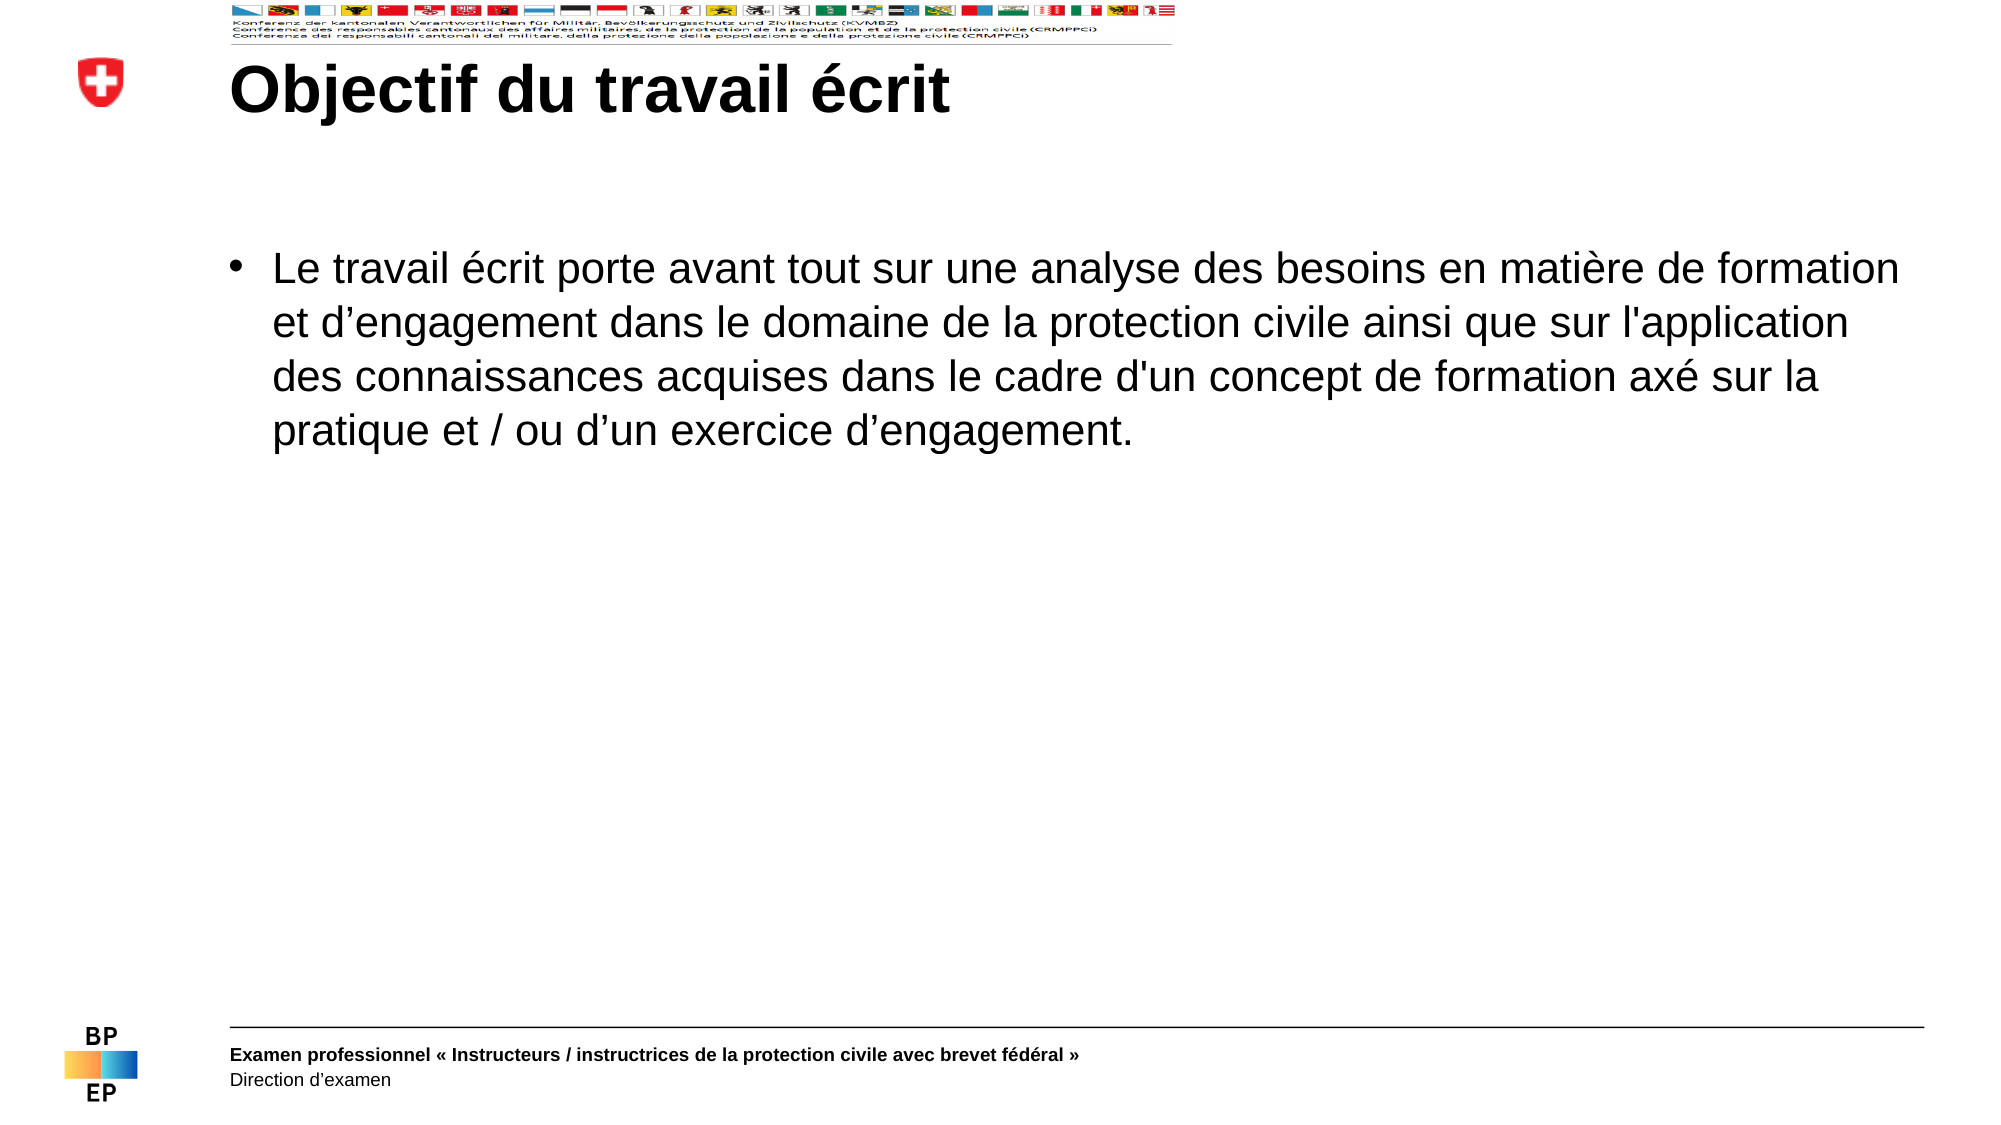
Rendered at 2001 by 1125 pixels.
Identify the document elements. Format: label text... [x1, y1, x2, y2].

footer Examen professionnel « Instructeurs / instructrices de la protection civile avec brevet fédéral » Direction d’examen [229, 1040, 1177, 1088]
picture [61, 1021, 140, 1106]
picture [229, 4, 1175, 46]
title Objectif du travail écrit [229, 50, 1922, 199]
list Le travail écrit porte avant tout sur une analyse des besoins en matière de formation et d’engagement dans le domaine de la protection civile ainsi que sur l'application des connaissances acquises dans le cadre d'un concept de formation axé sur la pratique et / ou d’un exercice d’engagement. [228, 237, 1922, 981]
